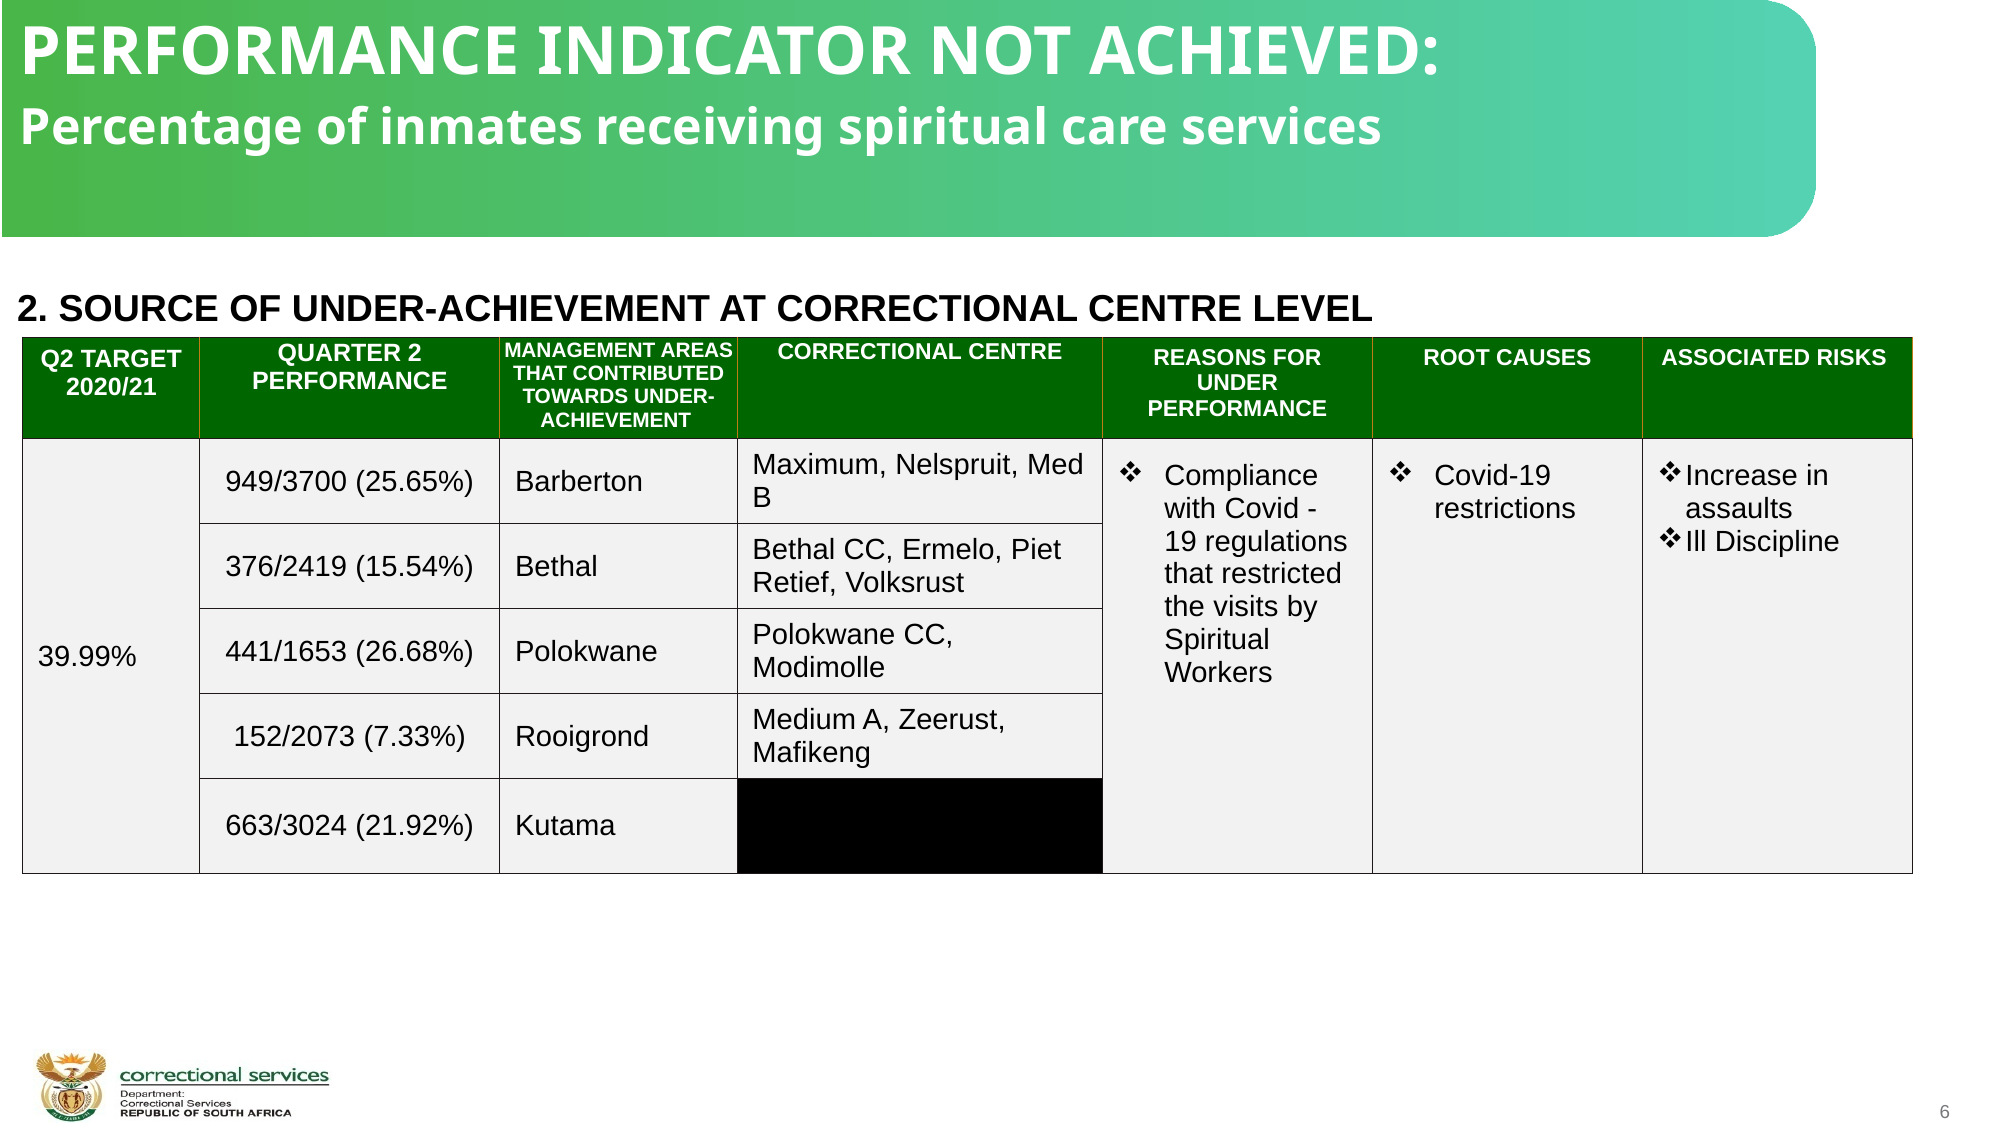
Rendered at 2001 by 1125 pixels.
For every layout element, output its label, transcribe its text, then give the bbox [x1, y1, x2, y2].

text_box 2. SOURCE OF UNDER-ACHIEVEMENT AT CORRECTIONAL CENTRE LEVEL [0, 276, 1450, 337]
table_cell Medium A, Zeerust, Mafikeng [738, 694, 1102, 778]
table_cell Increase in assaults Ill Discipline [1643, 439, 1912, 873]
text_box PERFORMANCE INDICATOR NOT ACHIEVED: Percentage of inmates receiving spiritual care services [4, 9, 1803, 96]
table_cell Barberton [500, 439, 737, 523]
picture [33, 1049, 332, 1123]
table_cell 663/3024 (21.92%) [200, 779, 499, 873]
table_cell Polokwane [500, 609, 737, 693]
table_cell Kutama [500, 779, 737, 873]
table_cell 152/2073 (7.33%) [200, 694, 499, 778]
table_cell Covid-19 restrictions [1373, 439, 1642, 873]
table_header MANAGEMENT AREAS THAT CONTRIBUTED TOWARDS UNDER-ACHIEVEMENT [500, 338, 737, 438]
table_header QUARTER 2 PERFORMANCE [200, 338, 499, 438]
table_header ROOT CAUSES [1373, 338, 1642, 438]
table_cell 376/2419 (15.54%) [200, 524, 499, 608]
table_cell 39.99% [23, 439, 199, 873]
table_cell Rooigrond [500, 694, 737, 778]
table_header ASSOCIATED RISKS [1643, 338, 1912, 438]
table_cell Compliance with Covid - 19 regulations that restricted the visits by Spiritual Workers [1103, 439, 1372, 873]
table_cell 441/1653 (26.68%) [200, 609, 499, 693]
table_header Q2 TARGET 2020/21 [23, 338, 199, 438]
table_cell 949/3700 (25.65%) [200, 439, 499, 523]
table_cell Polokwane CC, Modimolle [738, 609, 1102, 693]
table_header CORRECTIONAL CENTRE [738, 338, 1102, 438]
text_box [2, 0, 1816, 237]
table_cell Bethal CC, Ermelo, Piet Retief, Volksrust [738, 524, 1102, 608]
table_cell Bethal [500, 524, 737, 608]
table_cell Maximum, Nelspruit, Med B [738, 439, 1102, 523]
table_cell [738, 779, 1102, 873]
table_header REASONS FOR UNDER PERFORMANCE [1103, 338, 1372, 438]
